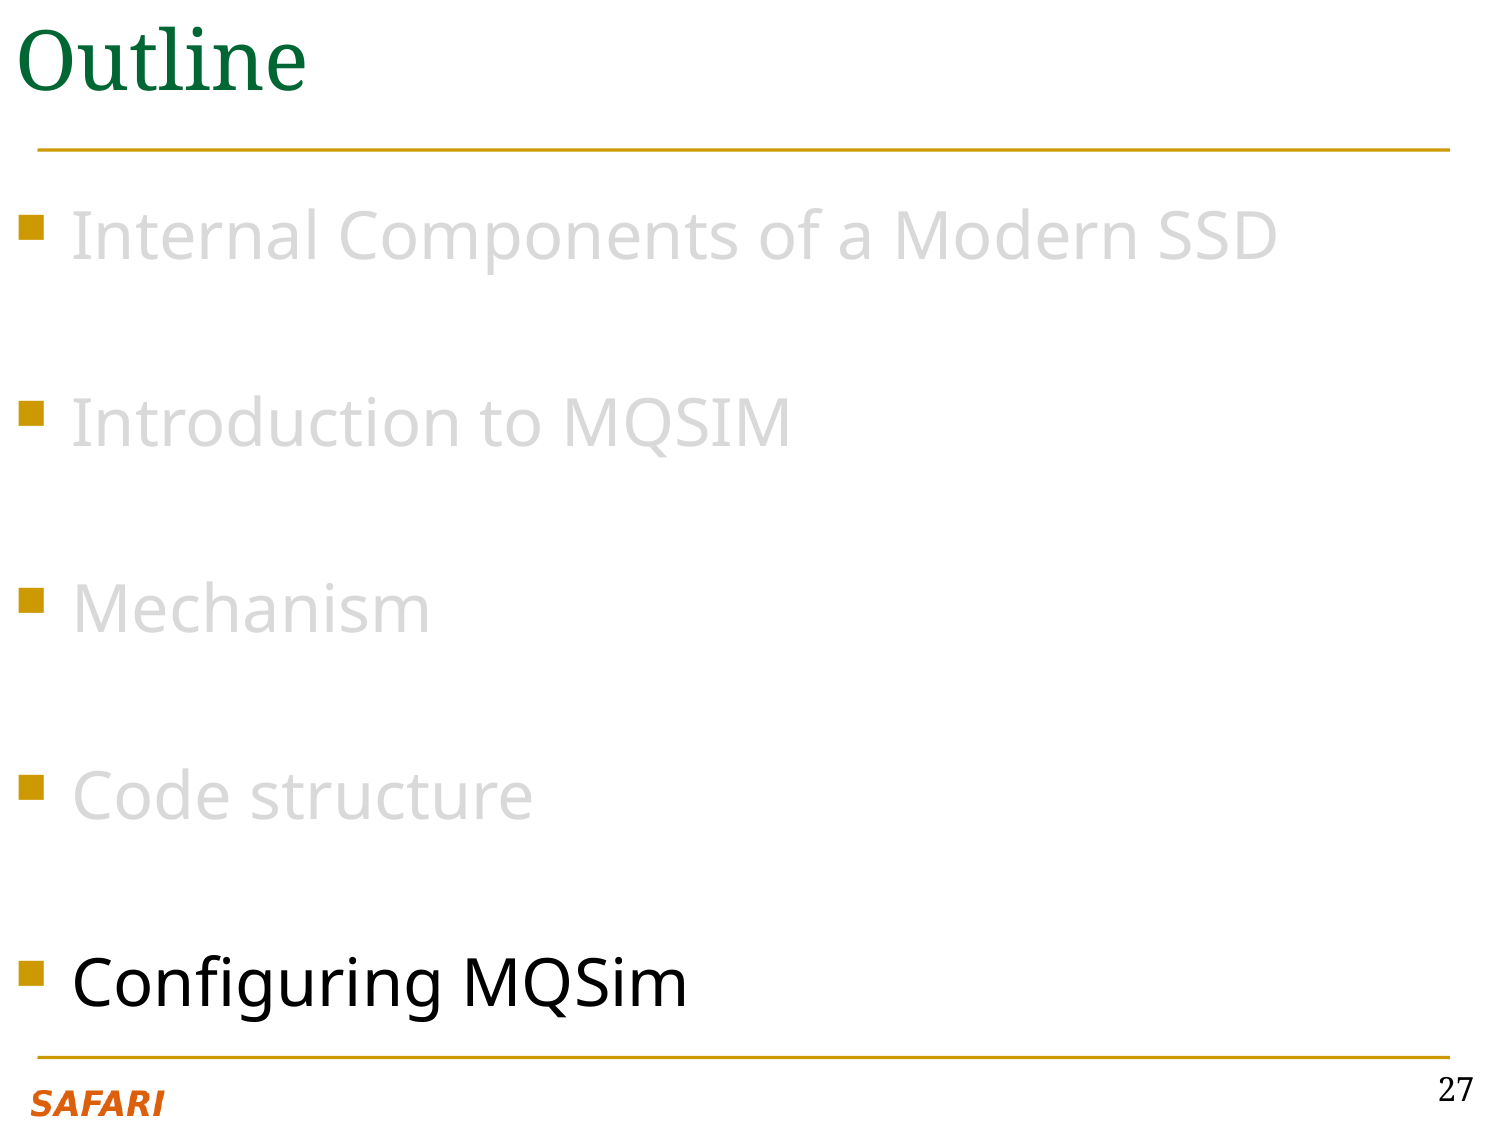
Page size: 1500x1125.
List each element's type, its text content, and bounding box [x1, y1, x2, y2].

title Outline [0, 0, 1500, 138]
picture [29, 1083, 169, 1124]
slide_number 27 [1139, 1063, 1490, 1121]
list Internal Components of a Modern SSD Introduction to MQSIM Mechanism Code structure Configuring MQSim [0, 149, 1500, 1063]
